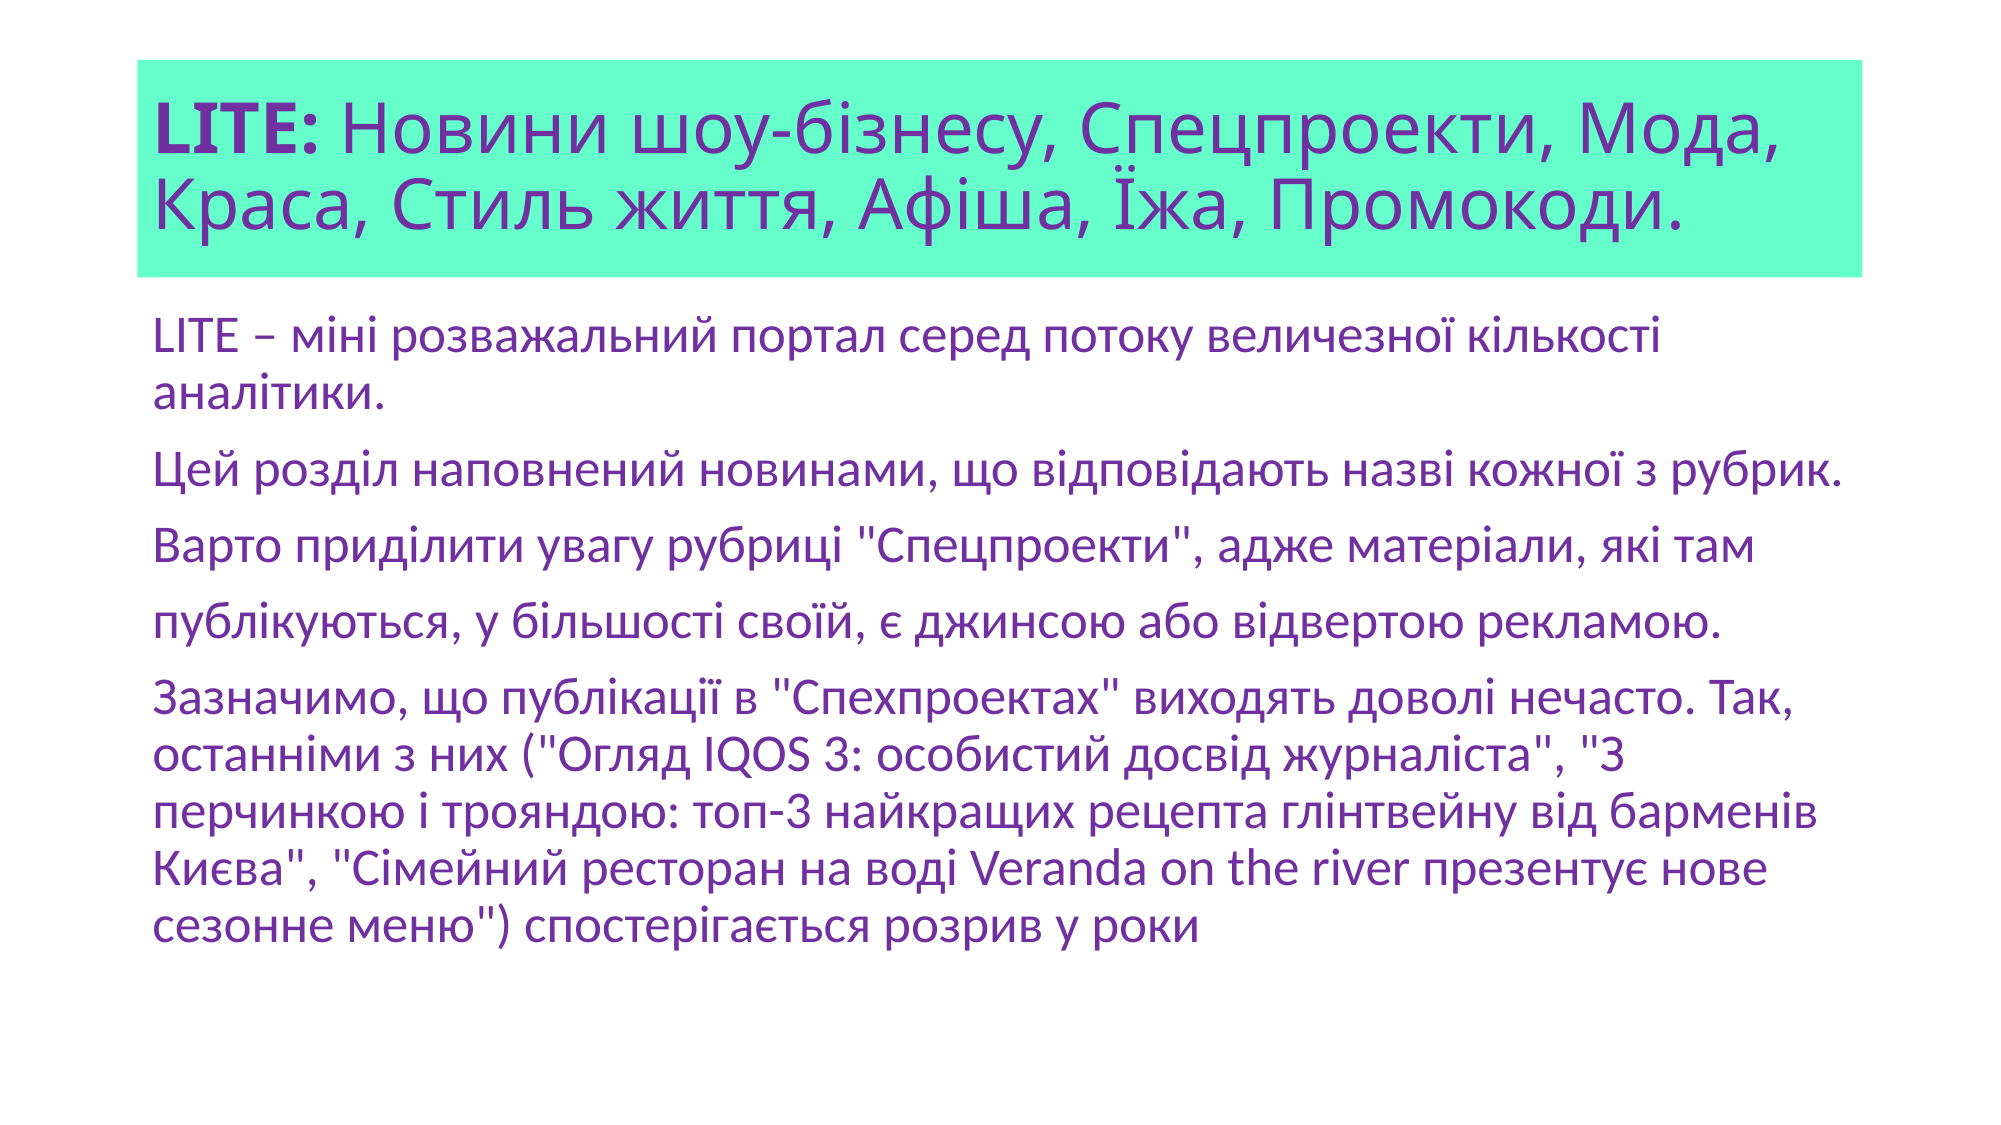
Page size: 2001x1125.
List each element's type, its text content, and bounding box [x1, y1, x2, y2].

title LITE: Новини шоу-бізнесу, Спецпроекти, Мода, Краса, Стиль життя, Афіша, Їжа, Промокоди. [137, 59, 1863, 278]
list LITE – міні розважальний портал серед потоку величезної кількості аналітики. Цей розділ наповнений новинами, що відповідають назві кожної з рубрик. Варто приділити увагу рубриці "Спецпроекти", адже матеріали, які там публікуються, у більшості своїй, є джинсою або відвертою рекламою. Зазначимо, що публікації в "Спехпроектах" виходять доволі нечасто. Так, останніми з них ("Огляд IQOS 3: особистий досвід журналіста", "З перчинкою і трояндою: топ-3 найкращих рецепта глінтвейну від барменів Києва", "Сімейний ресторан на воді Veranda on the river презентує нове сезонне меню") спостерігається розрив у роки [137, 299, 1863, 1014]
